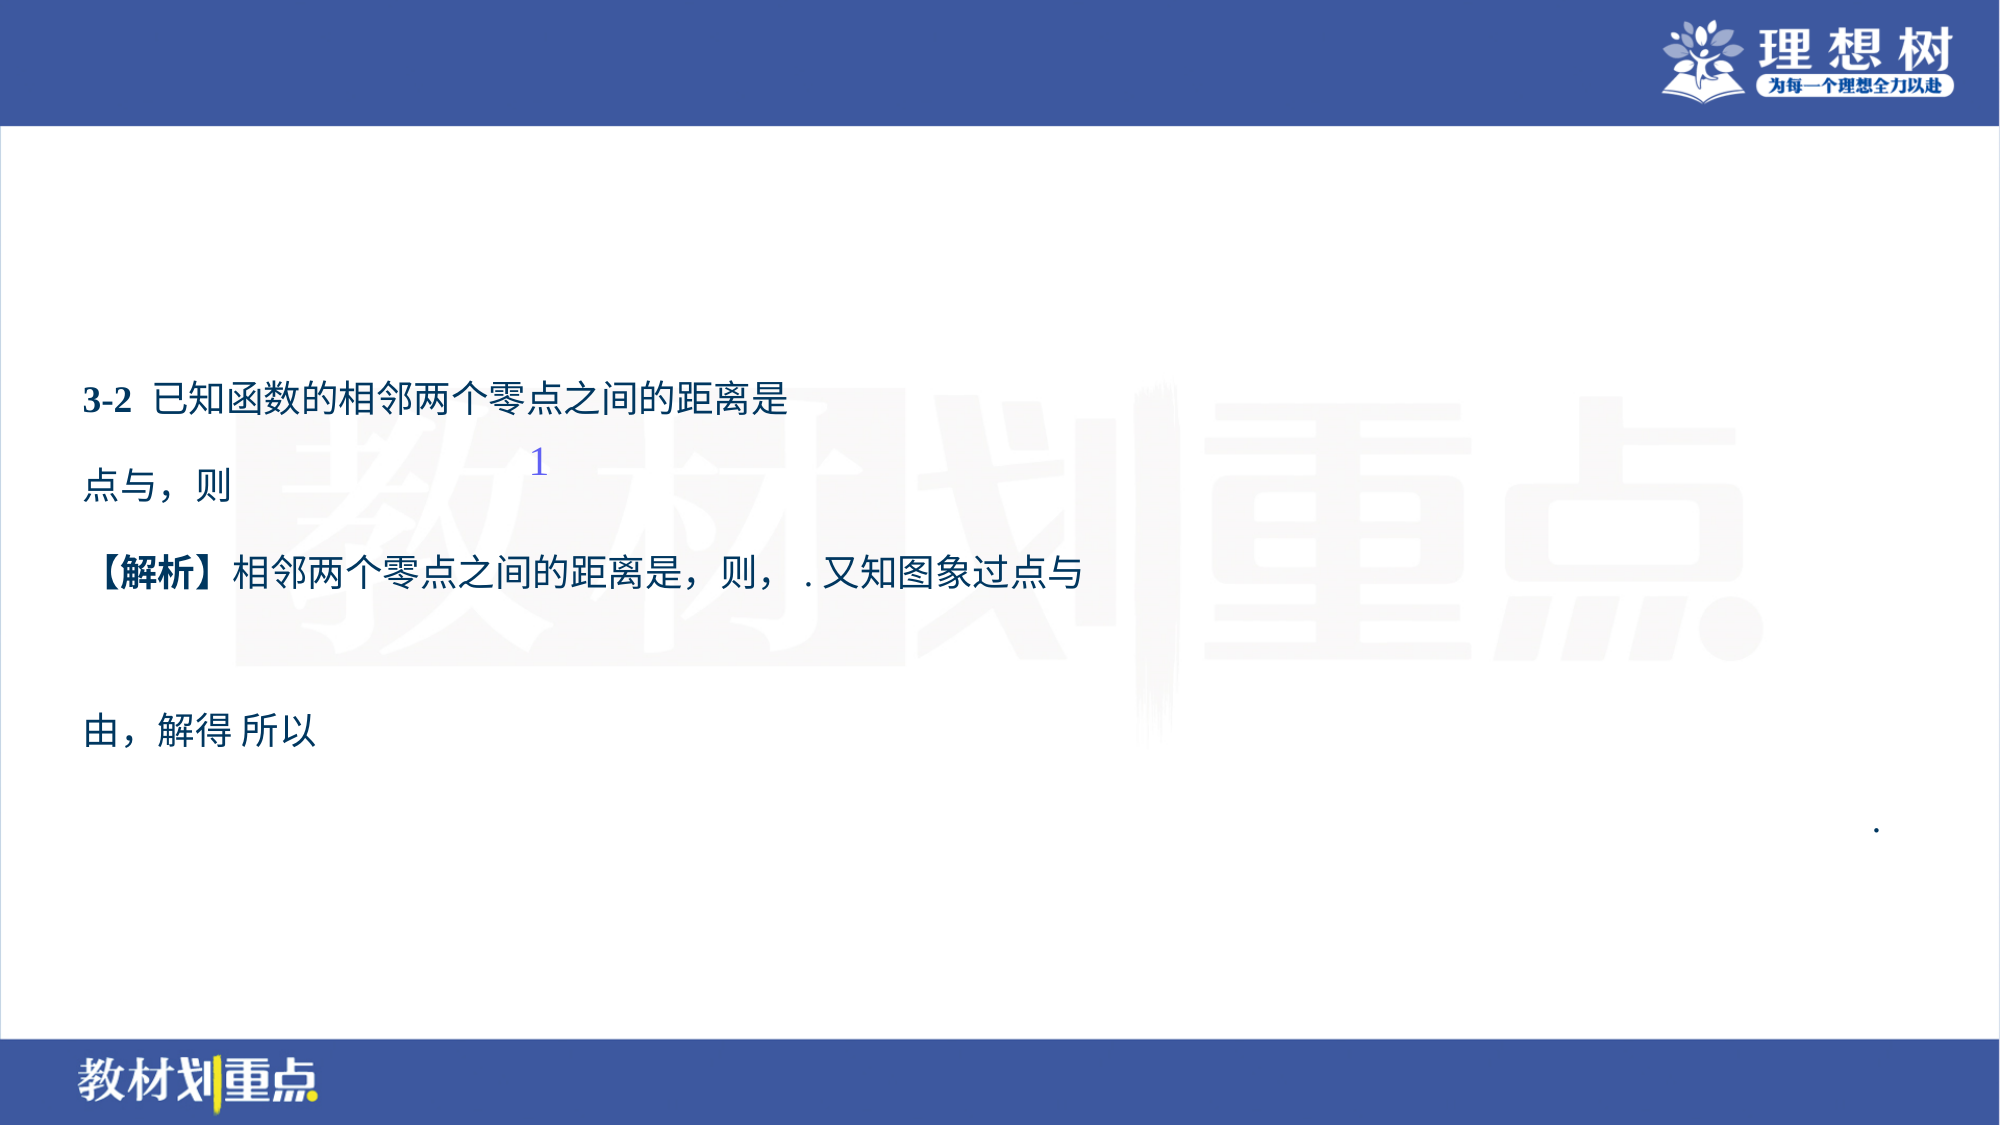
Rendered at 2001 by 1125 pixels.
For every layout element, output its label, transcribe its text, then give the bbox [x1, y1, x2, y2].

text_box 1 [513, 431, 565, 482]
picture [0, 0, 2000, 1125]
